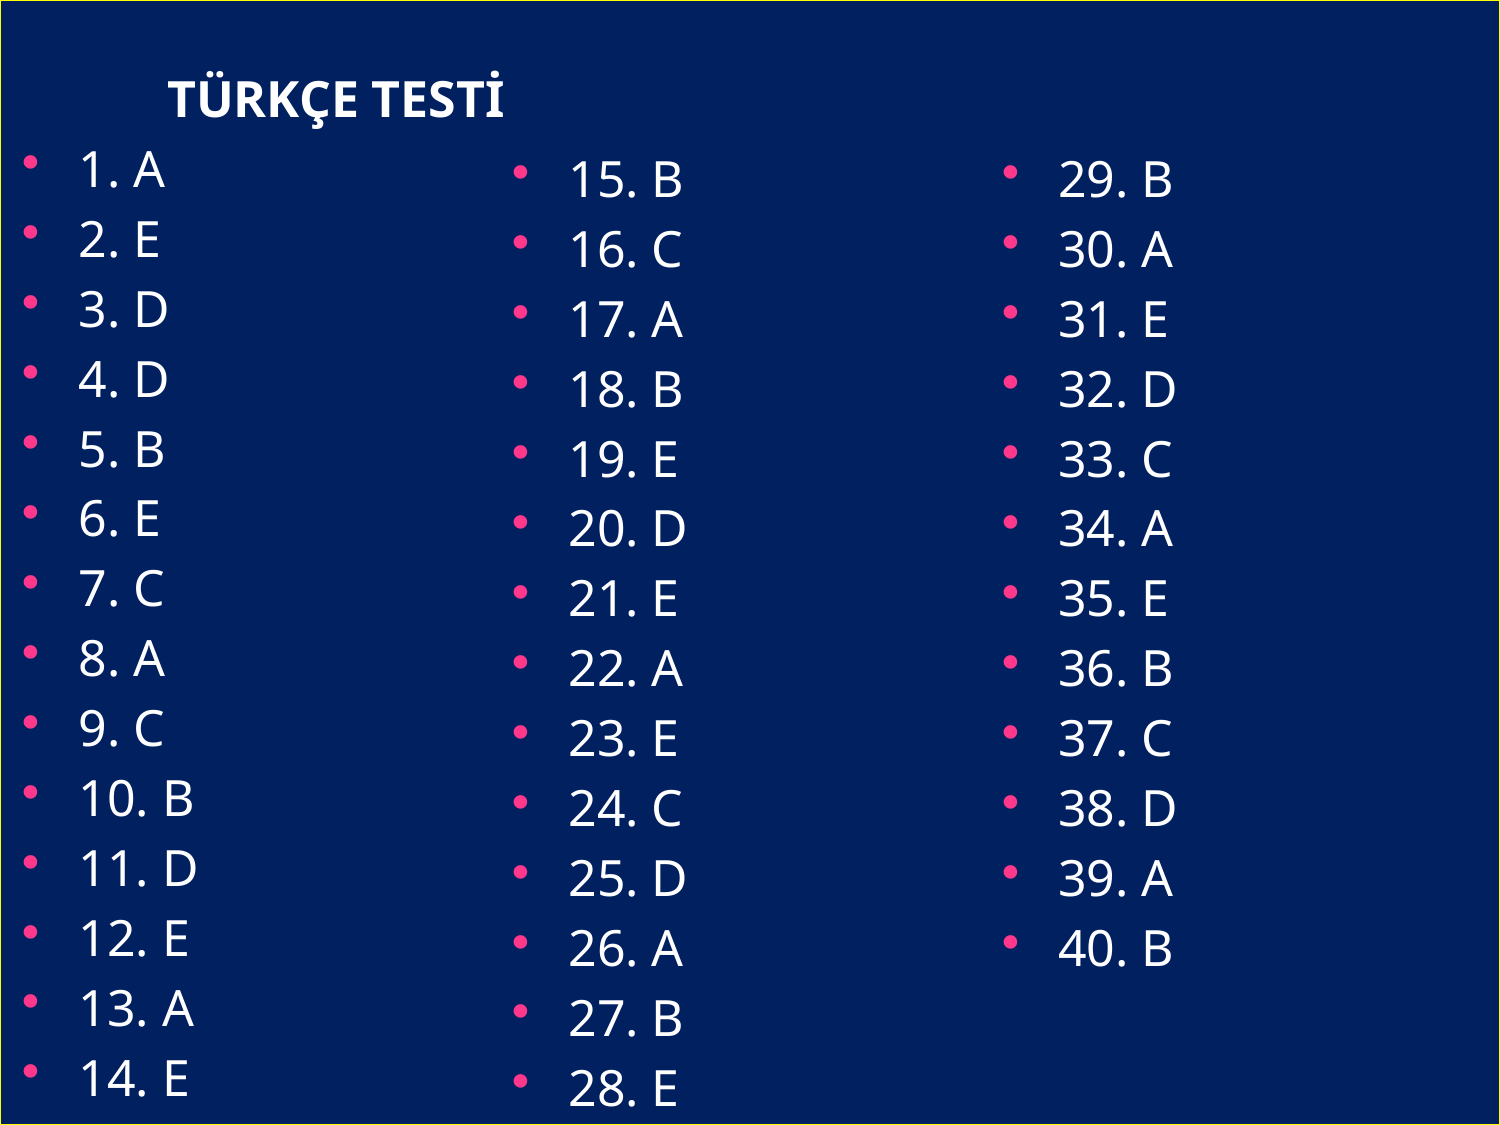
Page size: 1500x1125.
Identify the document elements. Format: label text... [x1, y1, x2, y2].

list TÜRKÇE TESTİ 1. A 2. E 3. D 4. D 5. B 6. E 7. C 8. A 9. C 10. B 11. D 12. E 13. A 14. E 15. B 16. C 17. A 18. B 19. E 20. D 21. E 22. A 23. E 24. C 25. D 26. A 27. B 28. E 29. B 30. A 31. E 32. D 33. C 34. A 35. E 36. B 37. C 38. D 39. A 40. B [0, 0, 1500, 1125]
